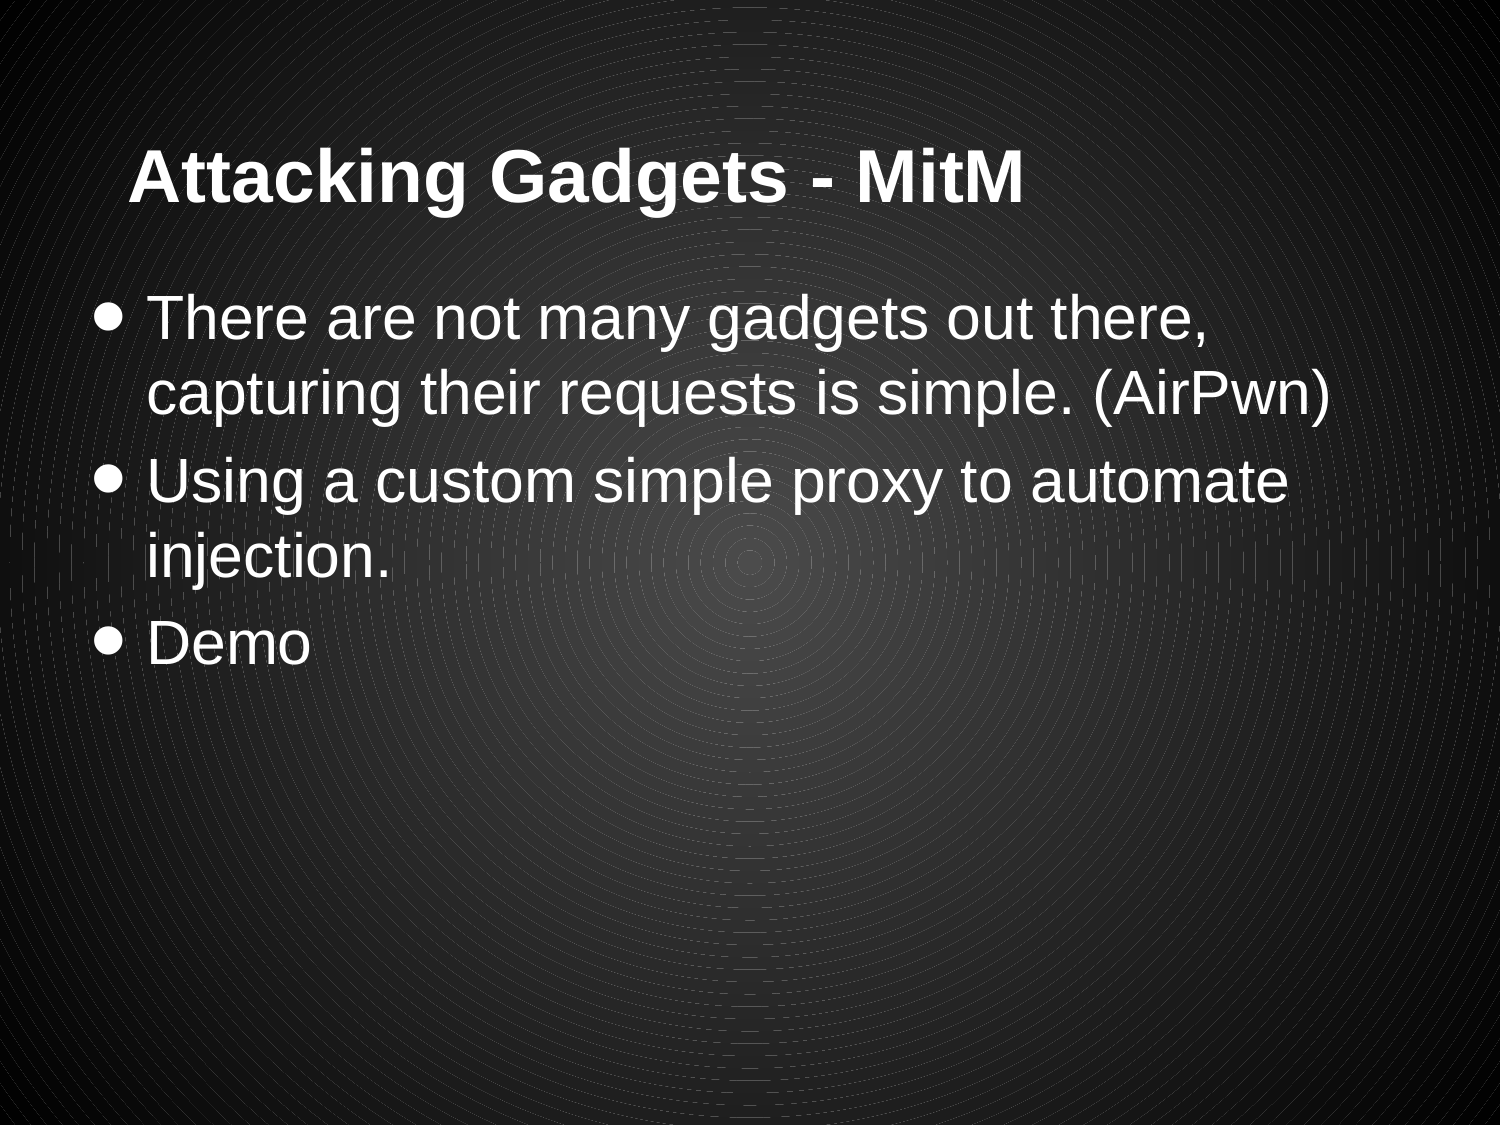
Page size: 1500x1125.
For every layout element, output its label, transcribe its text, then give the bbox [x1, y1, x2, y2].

title Attacking Gadgets - MitM [75, 45, 1425, 233]
list There are not many gadgets out there, capturing their requests is simple. (AirPwn) Using a custom simple proxy to automate injection. Demo [75, 262, 1425, 1078]
